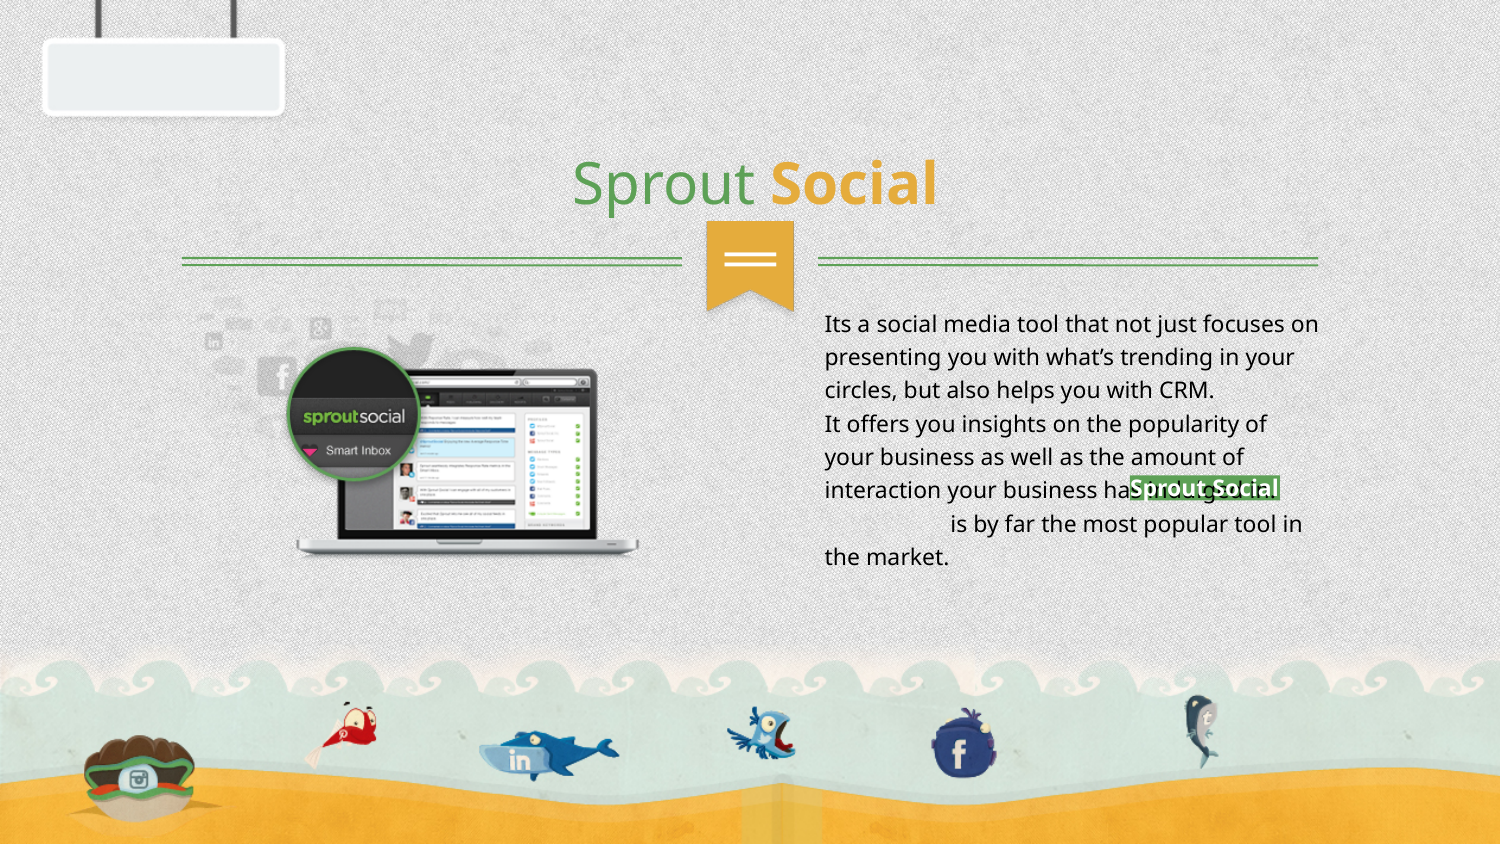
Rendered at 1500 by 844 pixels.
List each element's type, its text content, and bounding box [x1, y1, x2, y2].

picture [0, 0, 1500, 844]
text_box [181, 221, 1319, 323]
text_box Sprout Social [557, 138, 1050, 220]
text_box Sprout Social [1115, 465, 1303, 508]
text_box Its a social media tool that not just focuses on presenting you with what’s trending in your circles, but also helps you with CRM. It offers you insights on the popularity of your business as well as the amount of interaction your business has indulged in. is by far the most popular tool in the market. [809, 296, 1335, 578]
